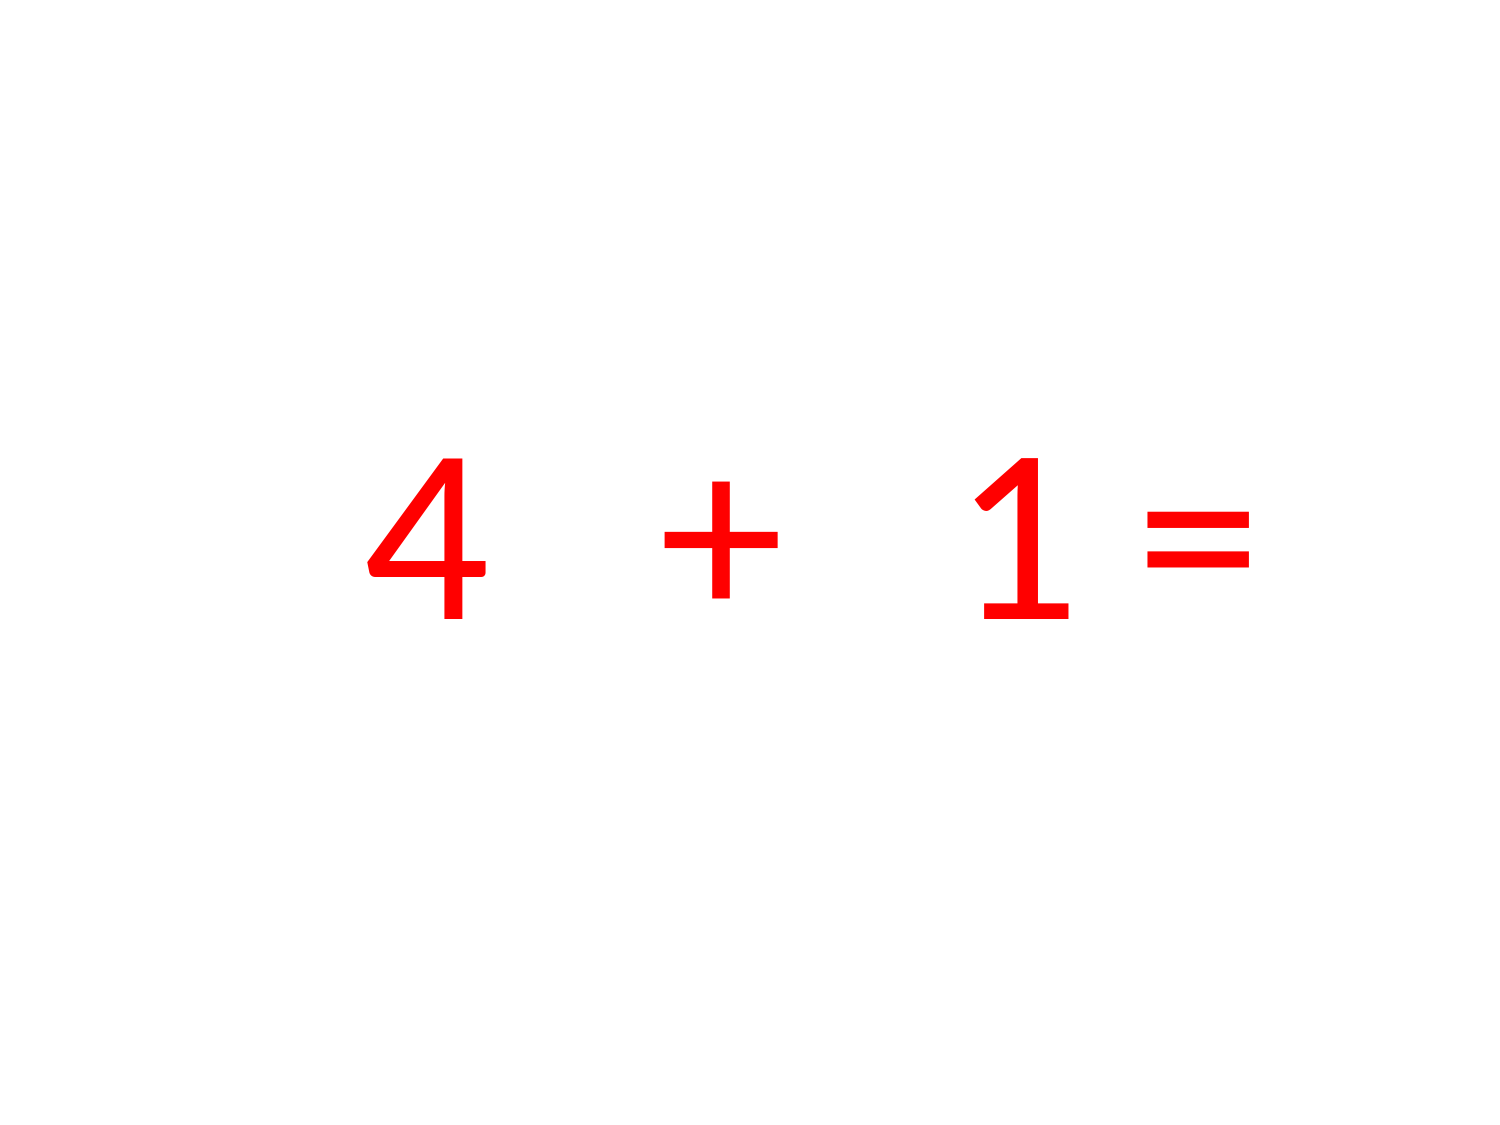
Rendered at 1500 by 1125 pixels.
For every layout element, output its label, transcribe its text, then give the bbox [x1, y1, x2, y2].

text_box 4 + 1 = [348, 361, 1329, 677]
